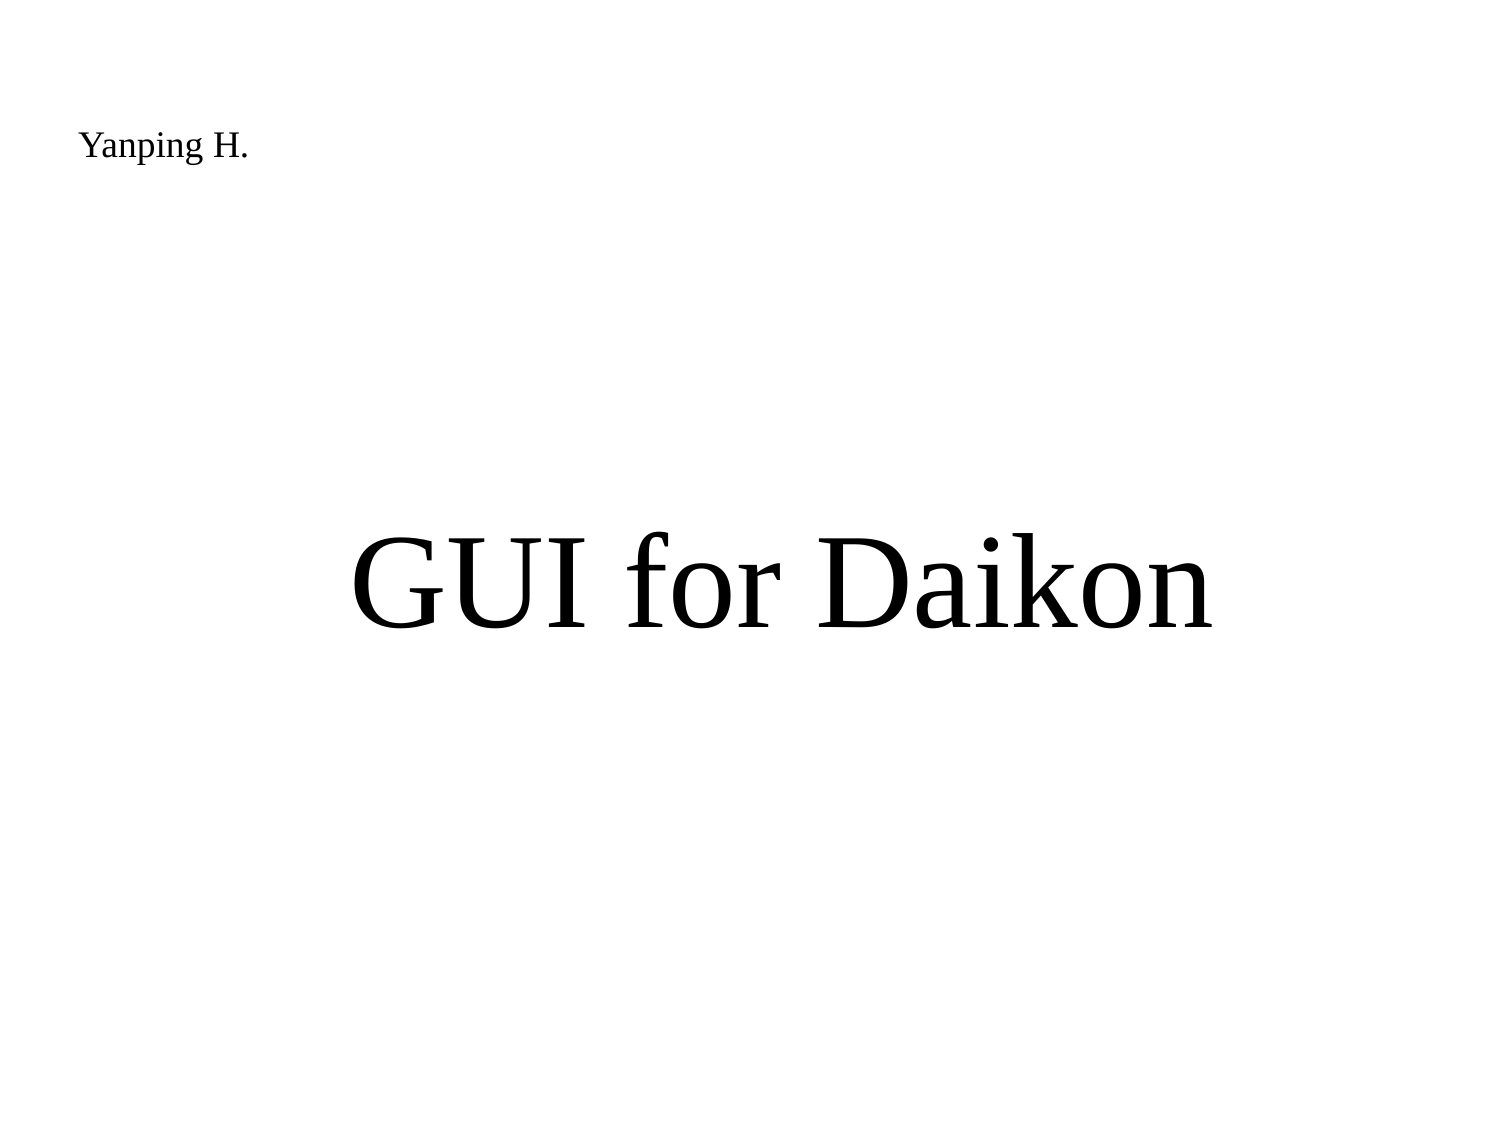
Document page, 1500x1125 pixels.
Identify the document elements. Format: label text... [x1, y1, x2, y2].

text_box Yanping H. [63, 112, 265, 173]
title GUI for Daikon [86, 292, 1478, 855]
